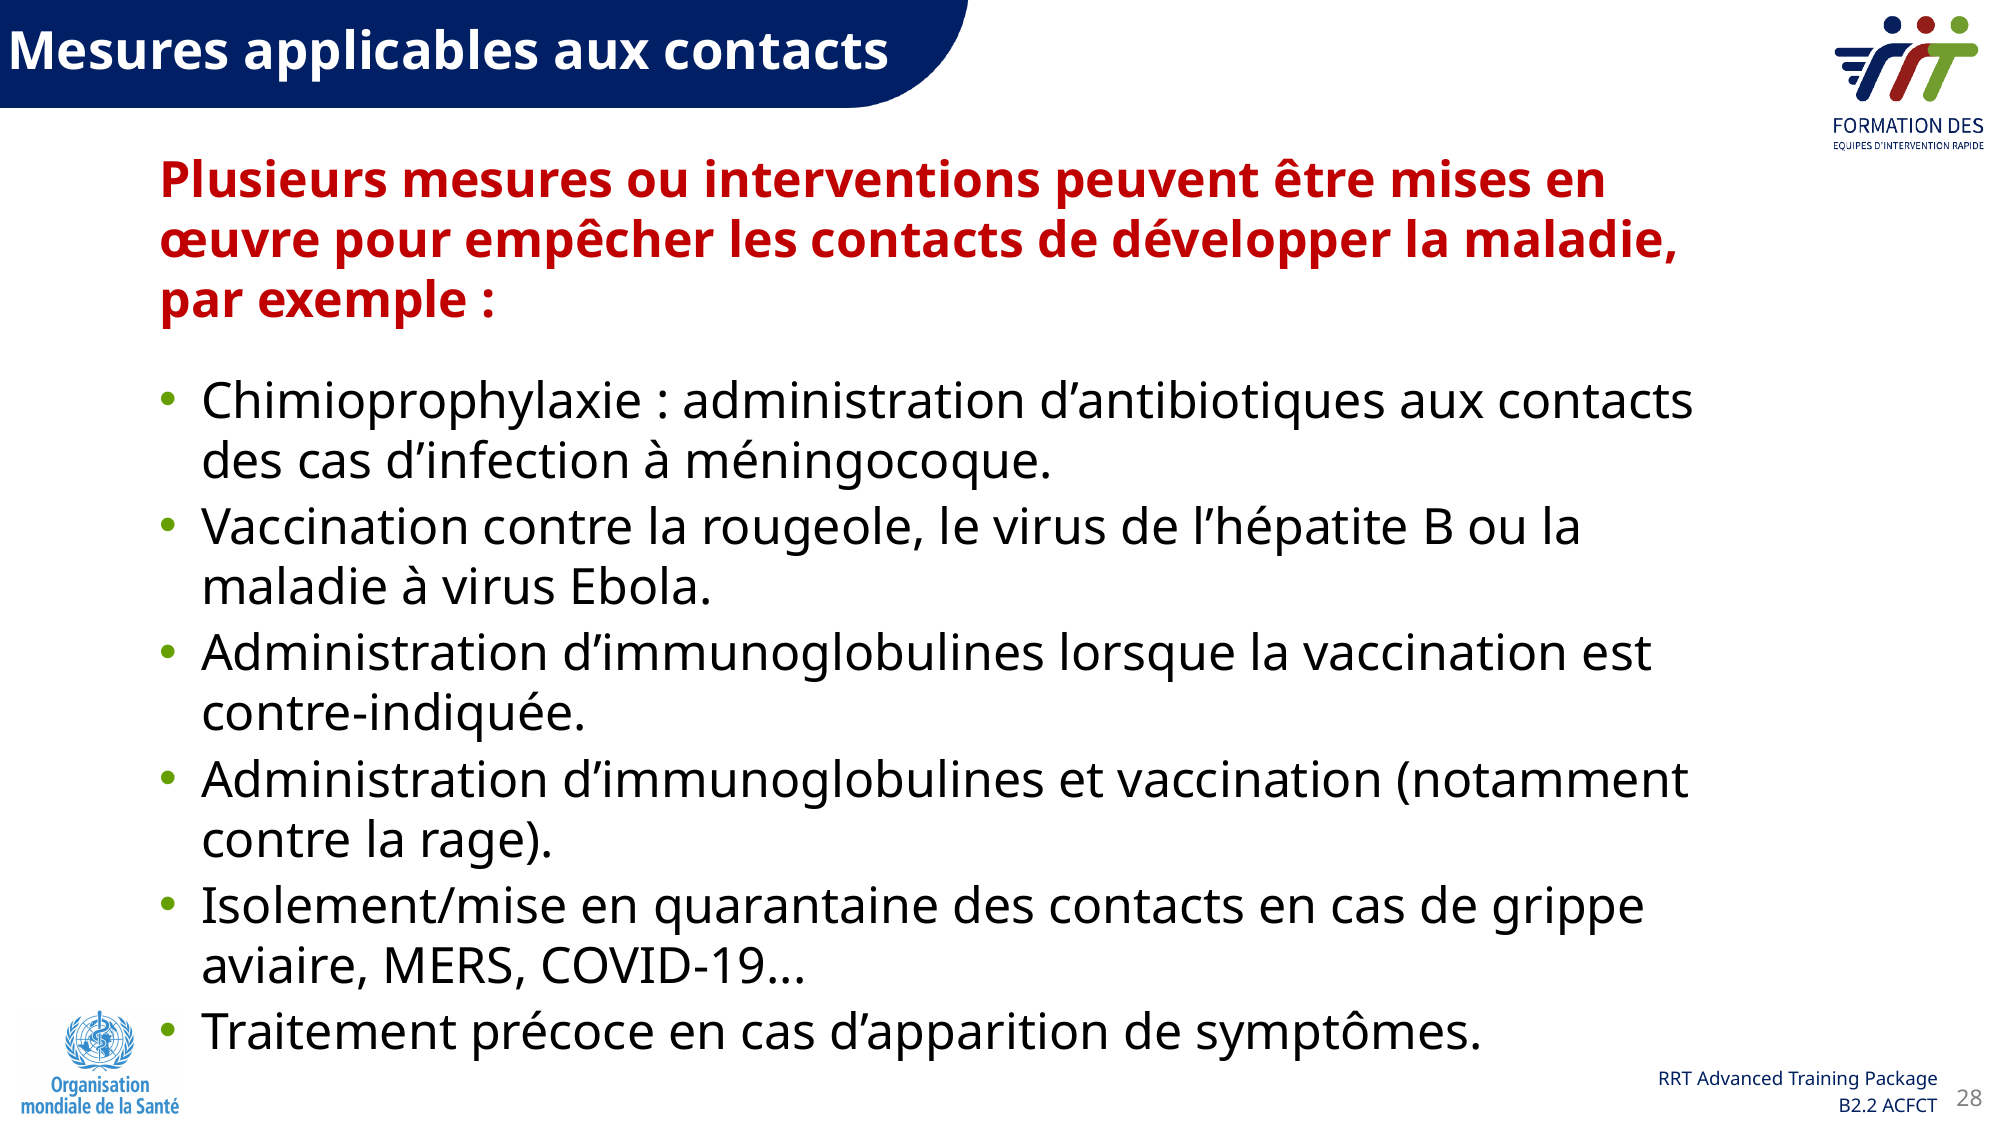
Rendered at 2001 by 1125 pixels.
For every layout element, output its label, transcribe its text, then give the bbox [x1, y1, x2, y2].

text_box Mesures applicables aux contacts [0, 0, 934, 105]
text_box Plusieurs mesures ou interventions peuvent être mises en œuvre pour empêcher les contacts de développer la maladie, par exemple : Chimioprophylaxie : administration d’antibiotiques aux contacts des cas d’infection à méningocoque. Vaccination contre la rougeole, le virus de l’hépatite B ou la maladie à virus Ebola. Administration d’immunoglobulines lorsque la vaccination est contre-indiquée. Administration d’immunoglobulines et vaccination (notamment contre la rage). Isolement/mise en quarantaine des contacts en cas de grippe aviaire, MERS, COVID-19... Traitement précoce en cas d’apparition de symptômes. [144, 139, 1780, 957]
picture [1833, 15, 1984, 151]
picture [20, 1009, 180, 1115]
picture [0, 0, 969, 108]
